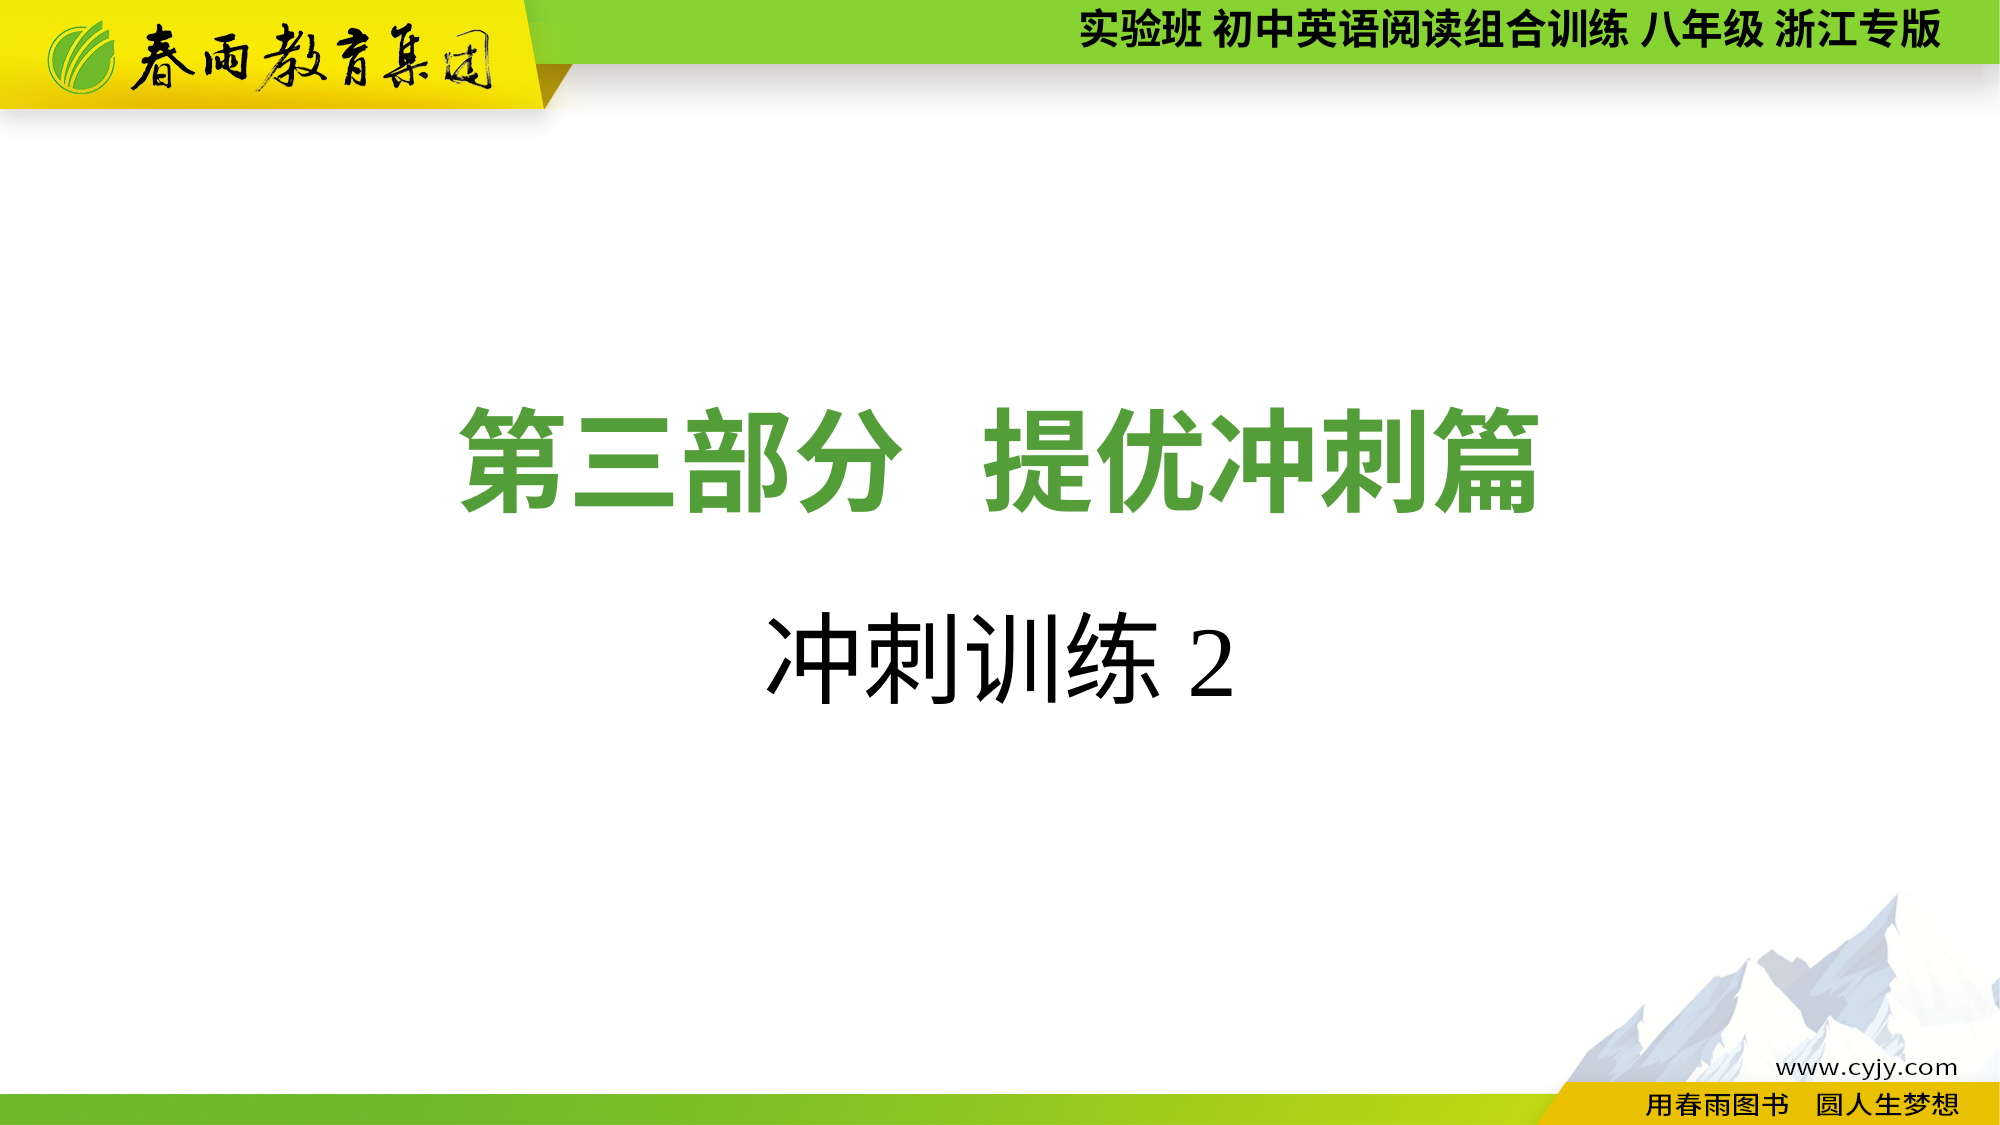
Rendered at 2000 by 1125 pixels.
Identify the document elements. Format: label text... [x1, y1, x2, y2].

picture [0, 0, 2000, 1125]
text_box 第三部分 提优冲刺篇 [54, 316, 1946, 528]
text_box 冲刺训练2 [54, 528, 1946, 724]
